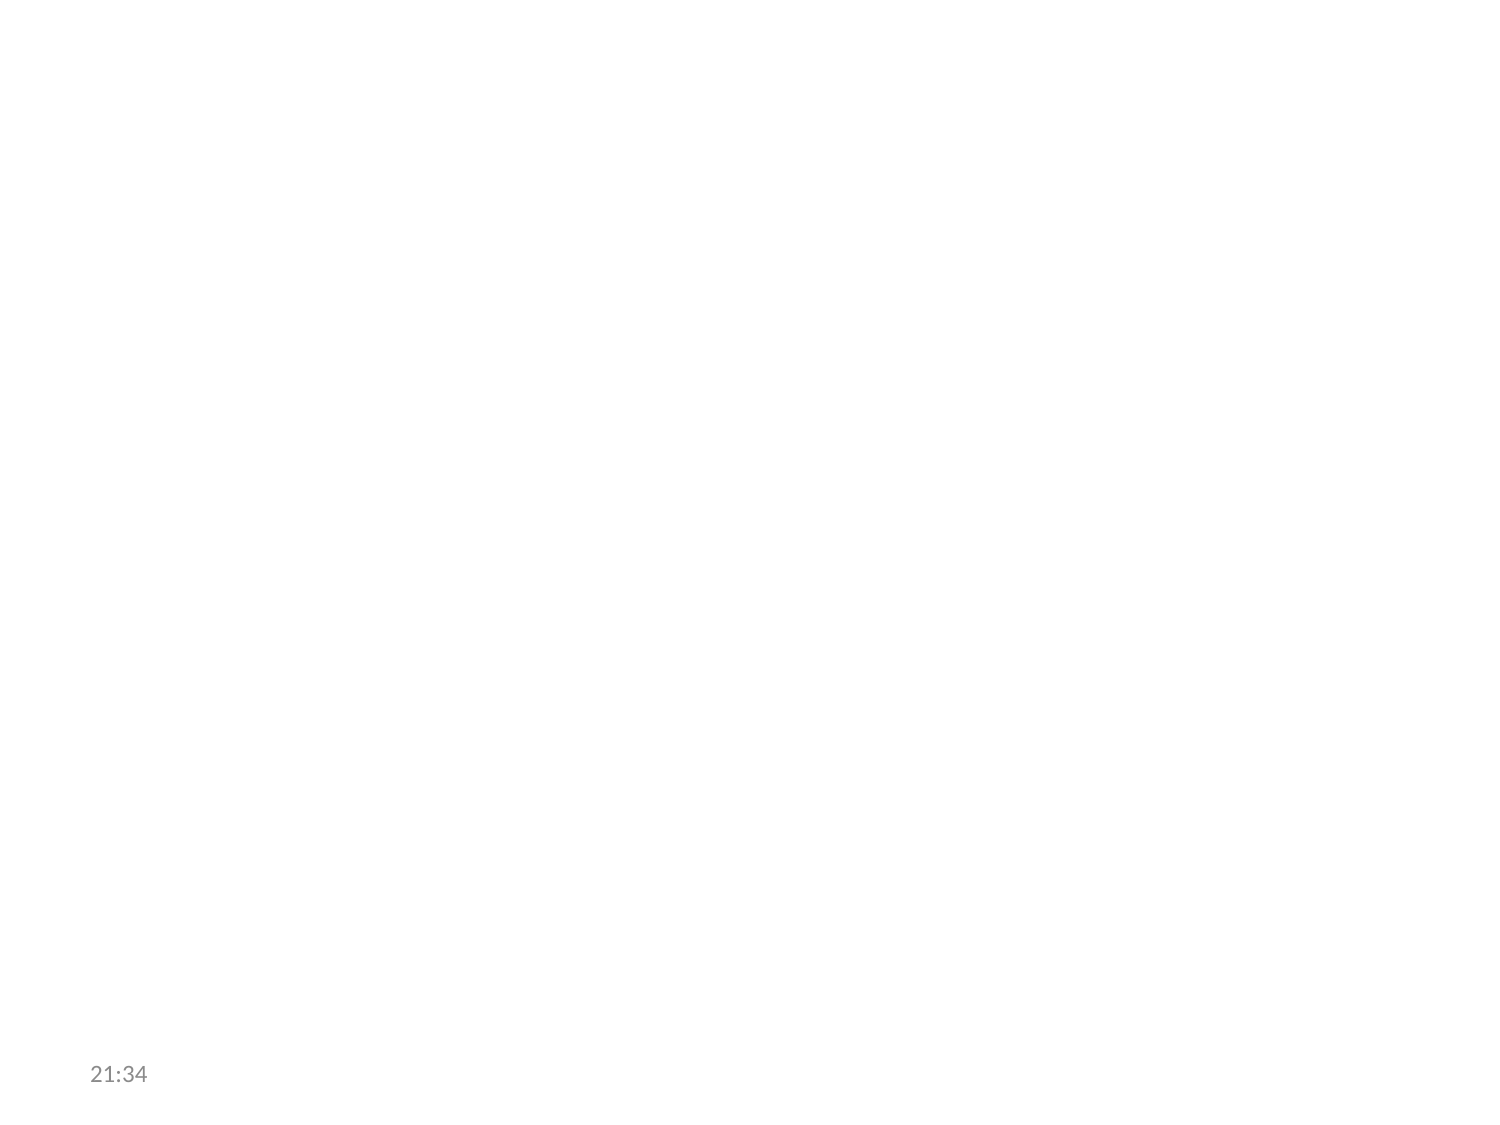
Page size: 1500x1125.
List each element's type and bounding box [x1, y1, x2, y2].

slide_number [75, 1042, 425, 1103]
